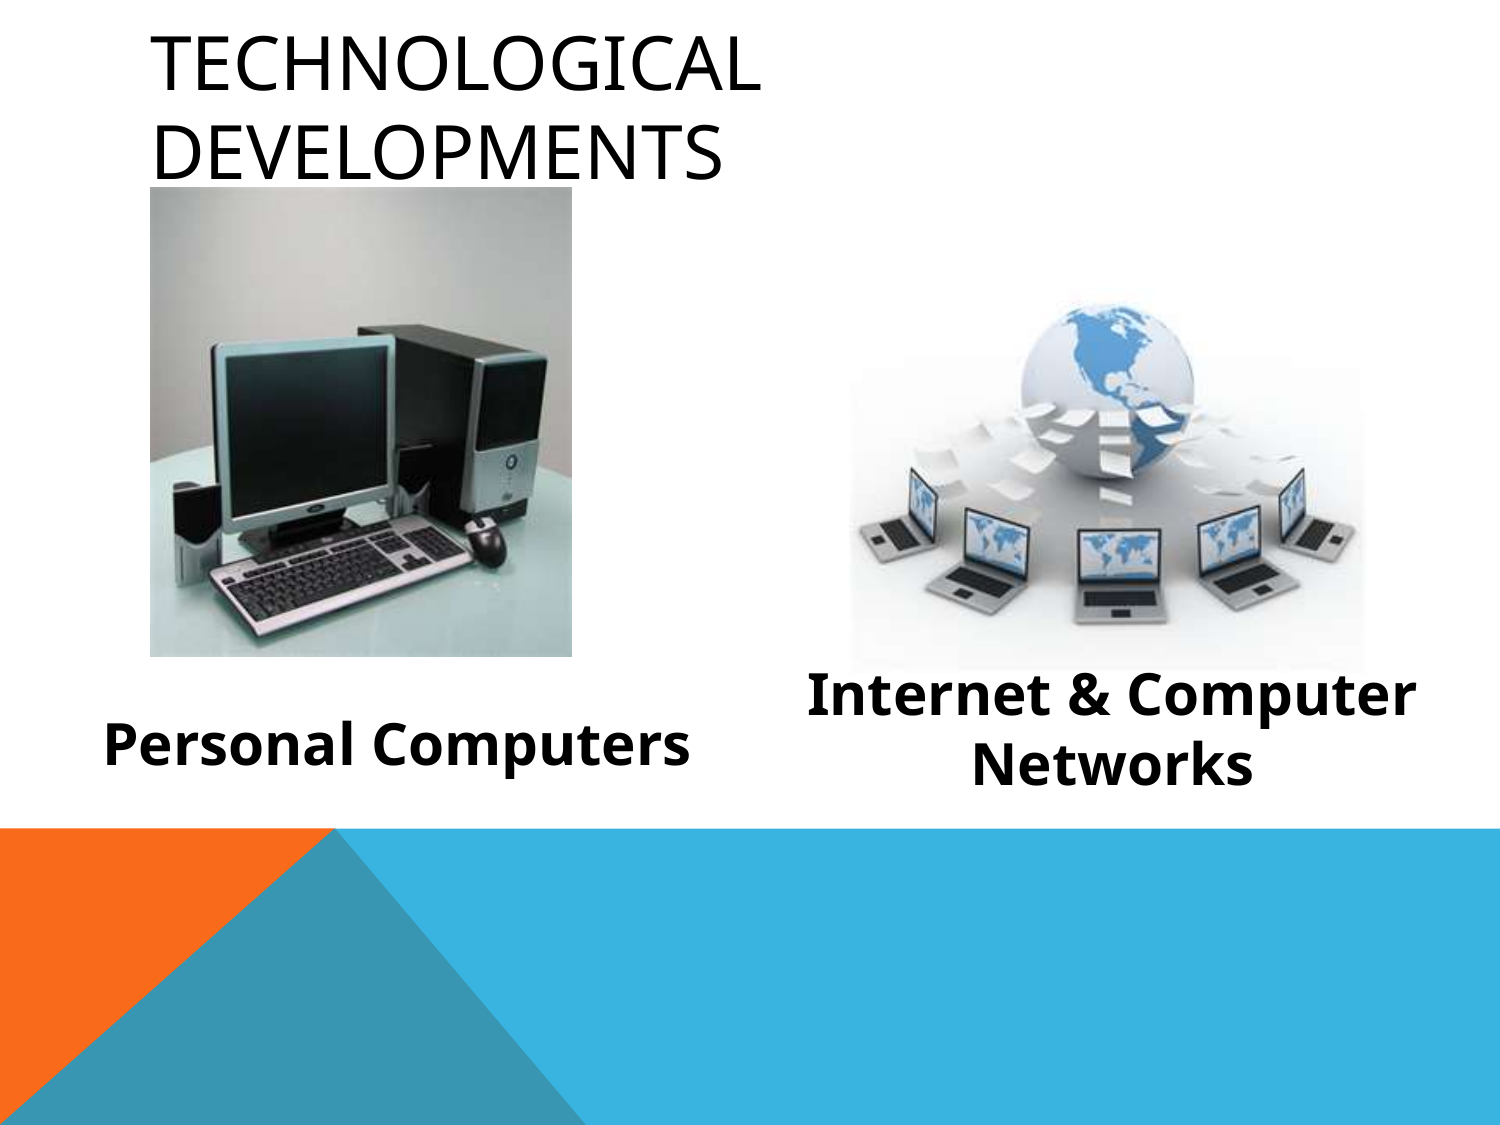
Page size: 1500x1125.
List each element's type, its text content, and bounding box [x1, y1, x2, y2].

picture [849, 287, 1367, 676]
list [149, 187, 573, 657]
text_box Personal Computers [87, 699, 713, 785]
title Technological Developments [135, 60, 1369, 150]
text_box Internet & Computer Networks [787, 649, 1438, 805]
